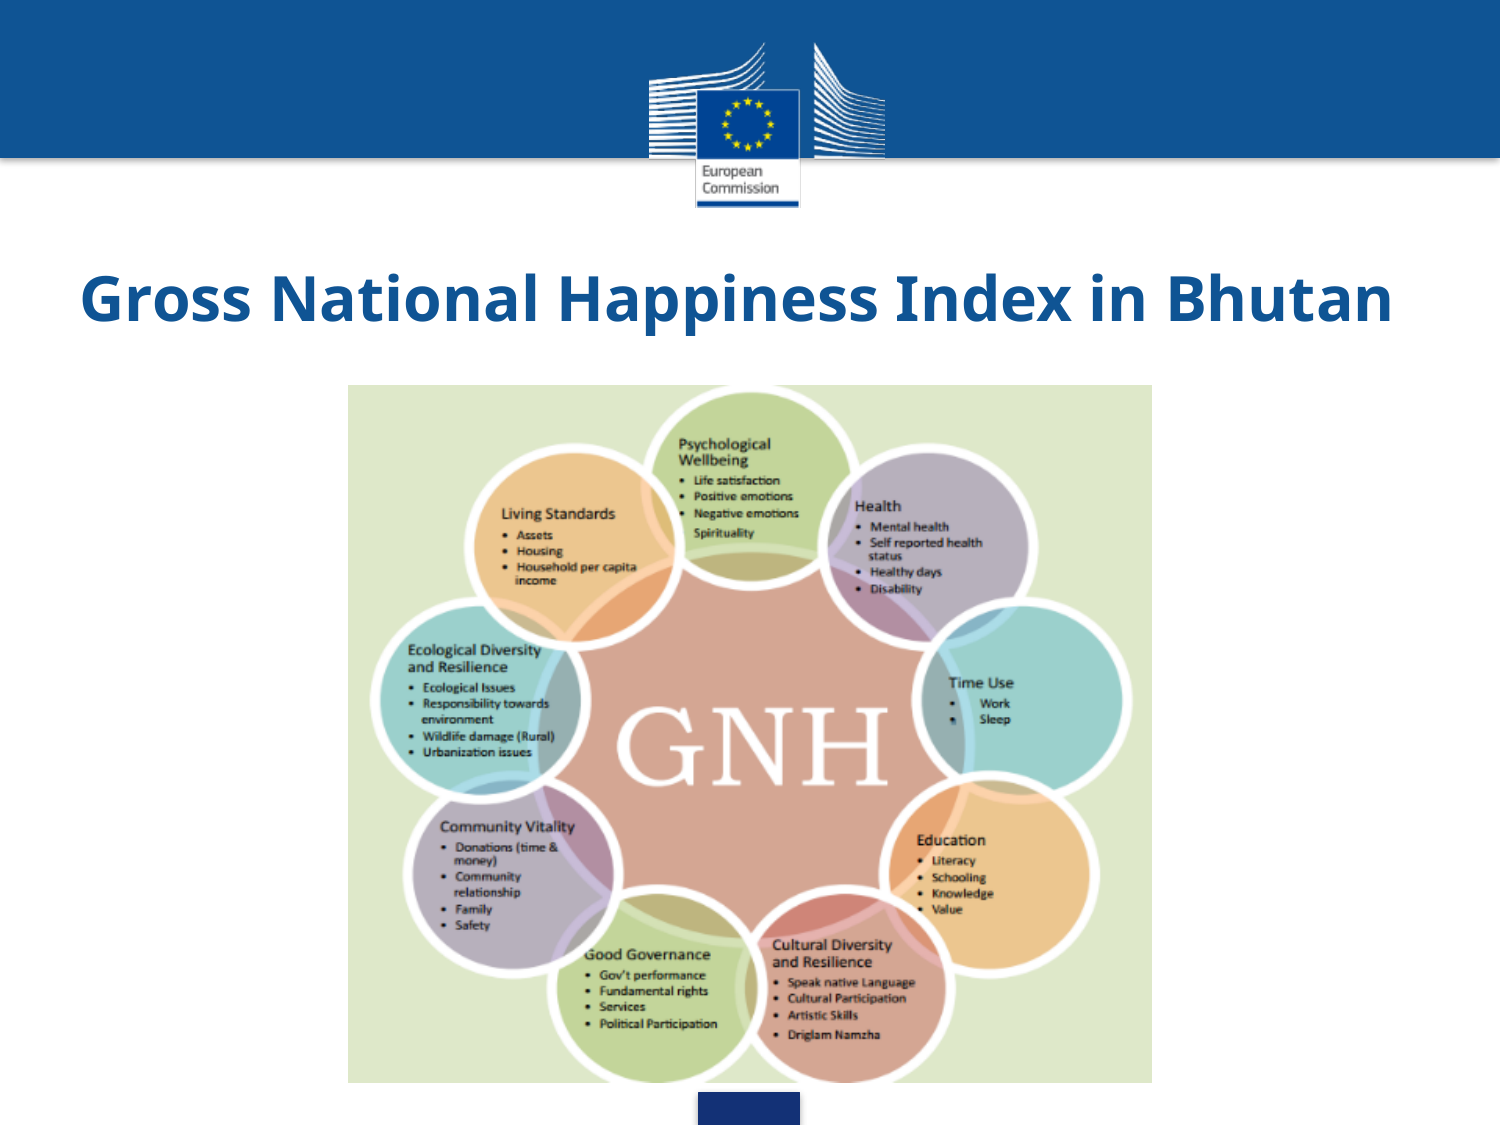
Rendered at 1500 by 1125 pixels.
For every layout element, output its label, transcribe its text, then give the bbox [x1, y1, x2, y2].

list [348, 385, 1152, 1083]
title Gross National Happiness Index in Bhutan [64, 219, 1447, 374]
picture [649, 42, 885, 208]
